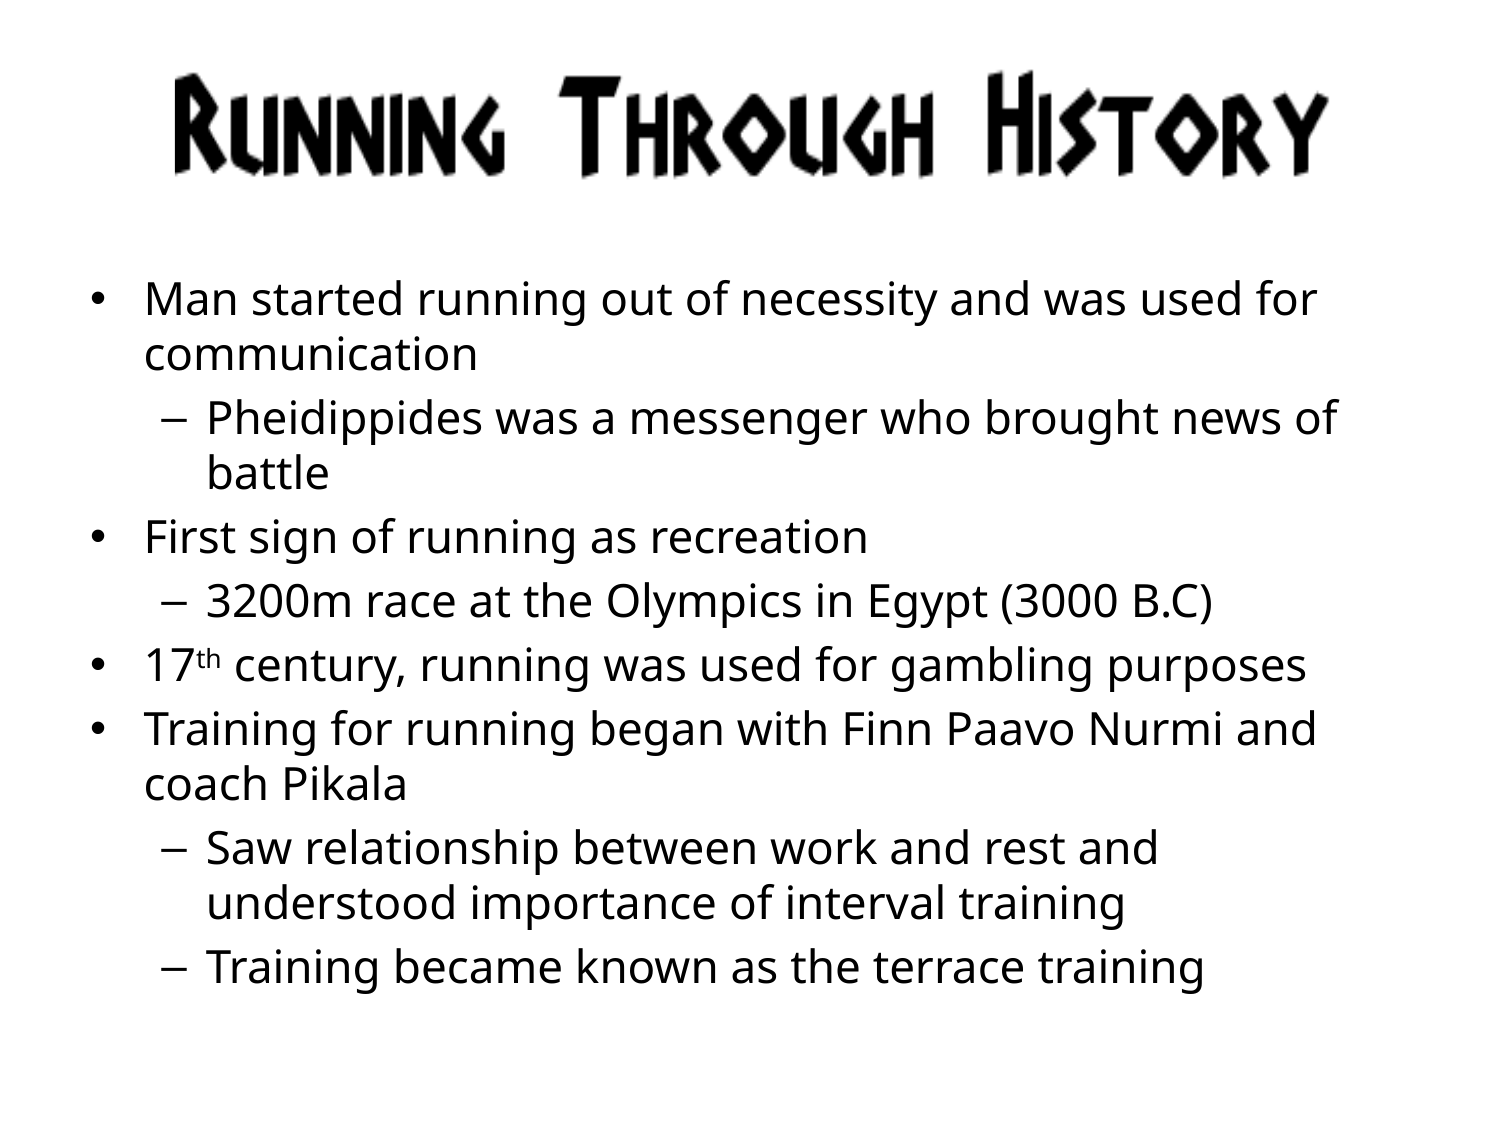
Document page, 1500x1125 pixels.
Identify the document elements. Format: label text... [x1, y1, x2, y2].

picture [174, 62, 1338, 227]
list Man started running out of necessity and was used for communication Pheidippides was a messenger who brought news of battle First sign of running as recreation 3200m race at the Olympics in Egypt (3000 B.C) 17th century, running was used for gambling purposes Training for running began with Finn Paavo Nurmi and coach Pikala Saw relationship between work and rest and understood importance of interval training Training became known as the terrace training [75, 262, 1425, 1005]
